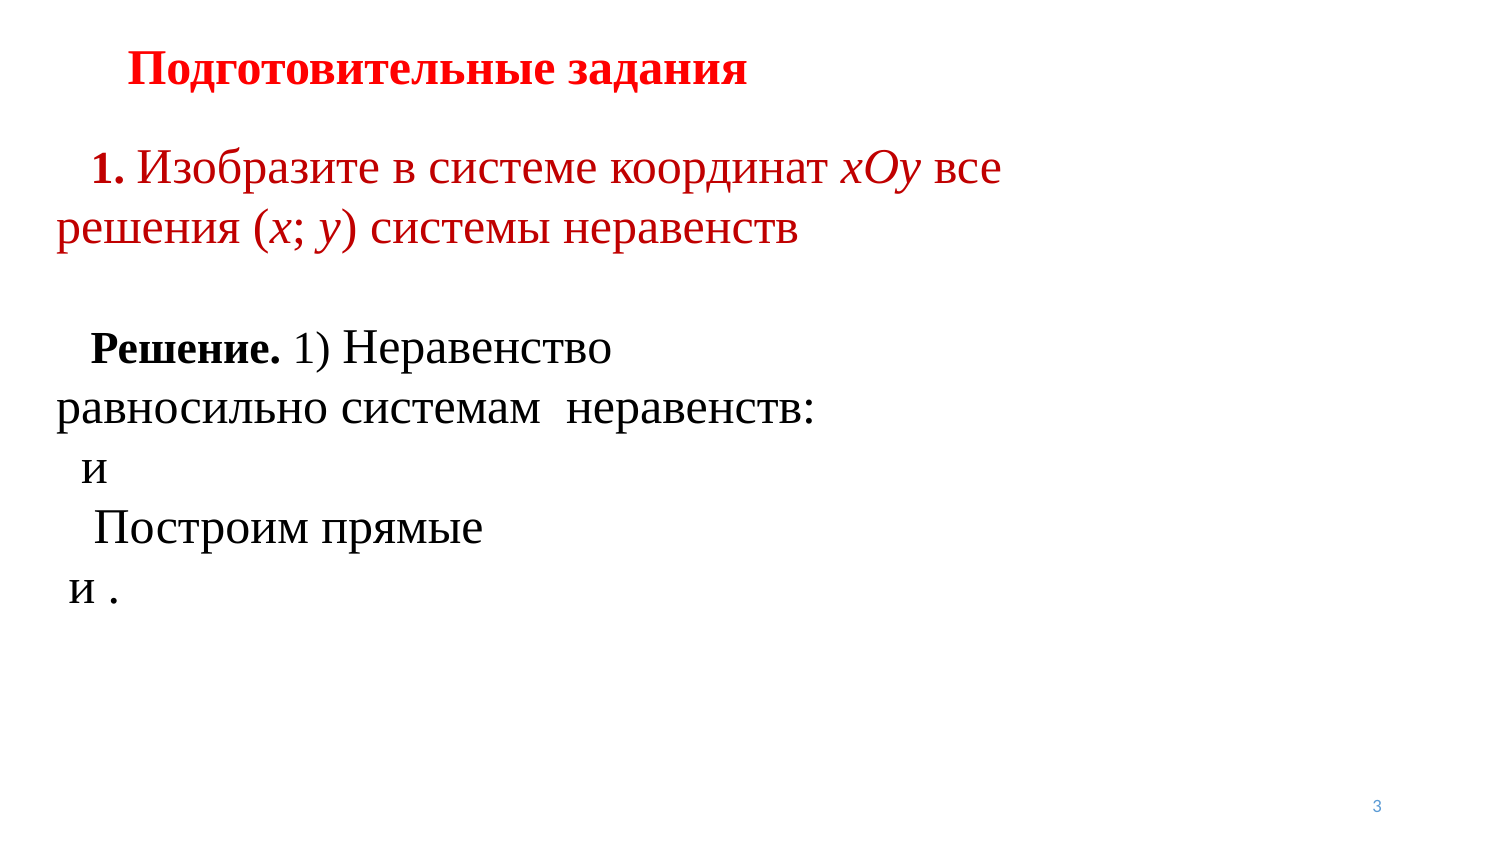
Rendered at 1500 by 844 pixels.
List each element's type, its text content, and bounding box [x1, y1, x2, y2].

slide_number 3 [1059, 782, 1397, 827]
subtitle [41, 150, 1471, 800]
title Подготовительные задания [112, 32, 1376, 103]
